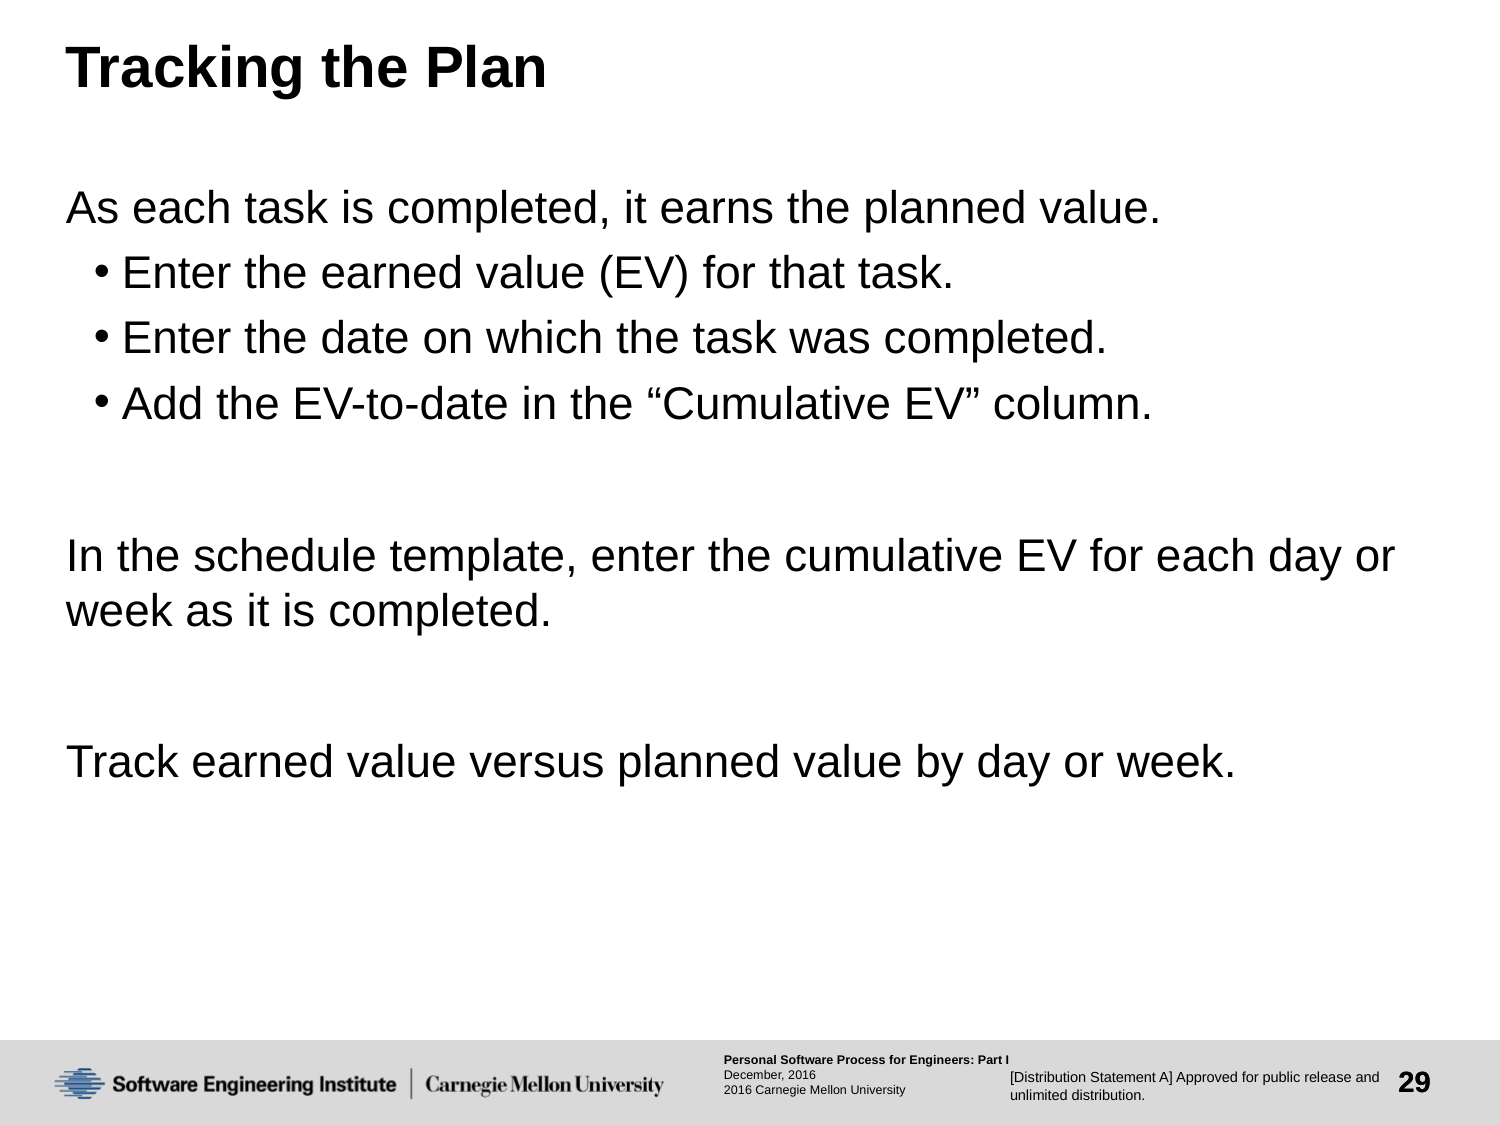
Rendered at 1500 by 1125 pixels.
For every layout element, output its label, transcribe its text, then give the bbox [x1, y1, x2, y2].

title Tracking the Plan [65, 37, 1313, 148]
list As each task is completed, it earns the planned value. Enter the earned value (EV) for that task. Enter the date on which the task was completed. Add the EV-to-date in the “Cumulative EV” column. In the schedule template, enter the cumulative EV for each day or week as it is completed. Track earned value versus planned value by day or week. [65, 177, 1431, 1000]
picture [46, 1061, 673, 1104]
